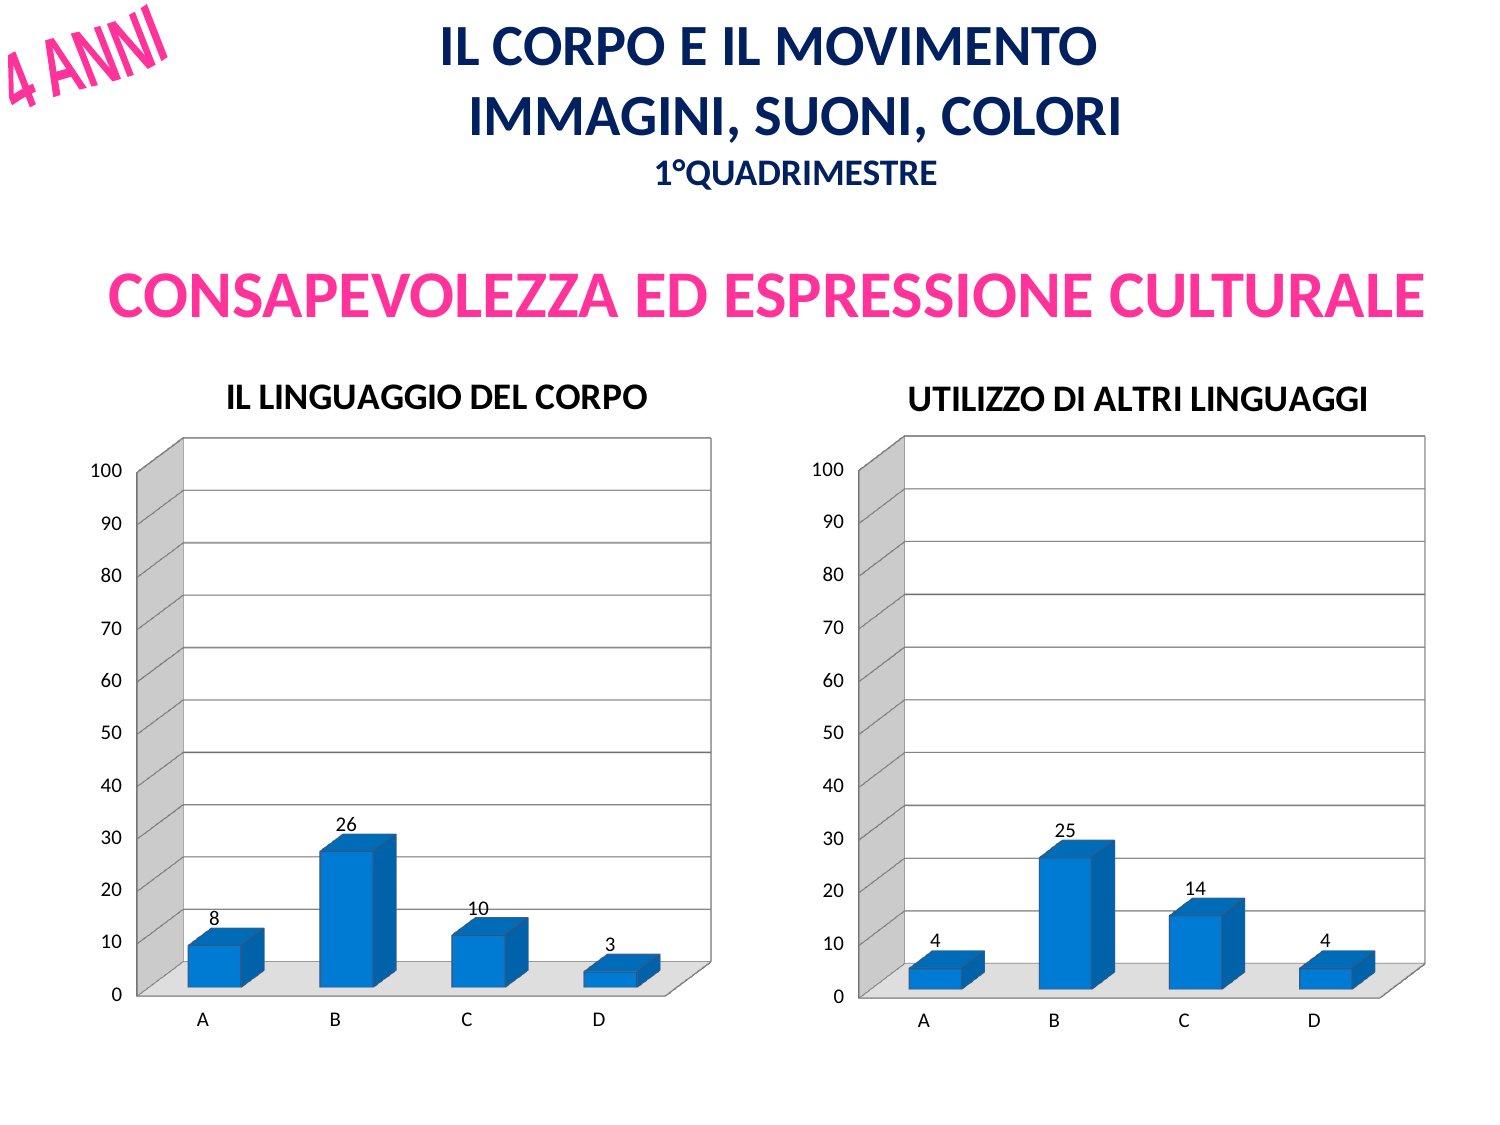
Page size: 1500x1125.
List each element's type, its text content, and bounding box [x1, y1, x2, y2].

text_box IL CORPO E IL MOVIMENTO IMMAGINI, SUONI, COLORI 1°QUADRIMESTRE [424, 0, 1167, 200]
chart [76, 339, 725, 1048]
chart [795, 339, 1442, 1048]
text_box Consapevolezza ed espressione culturale [76, 243, 1459, 339]
